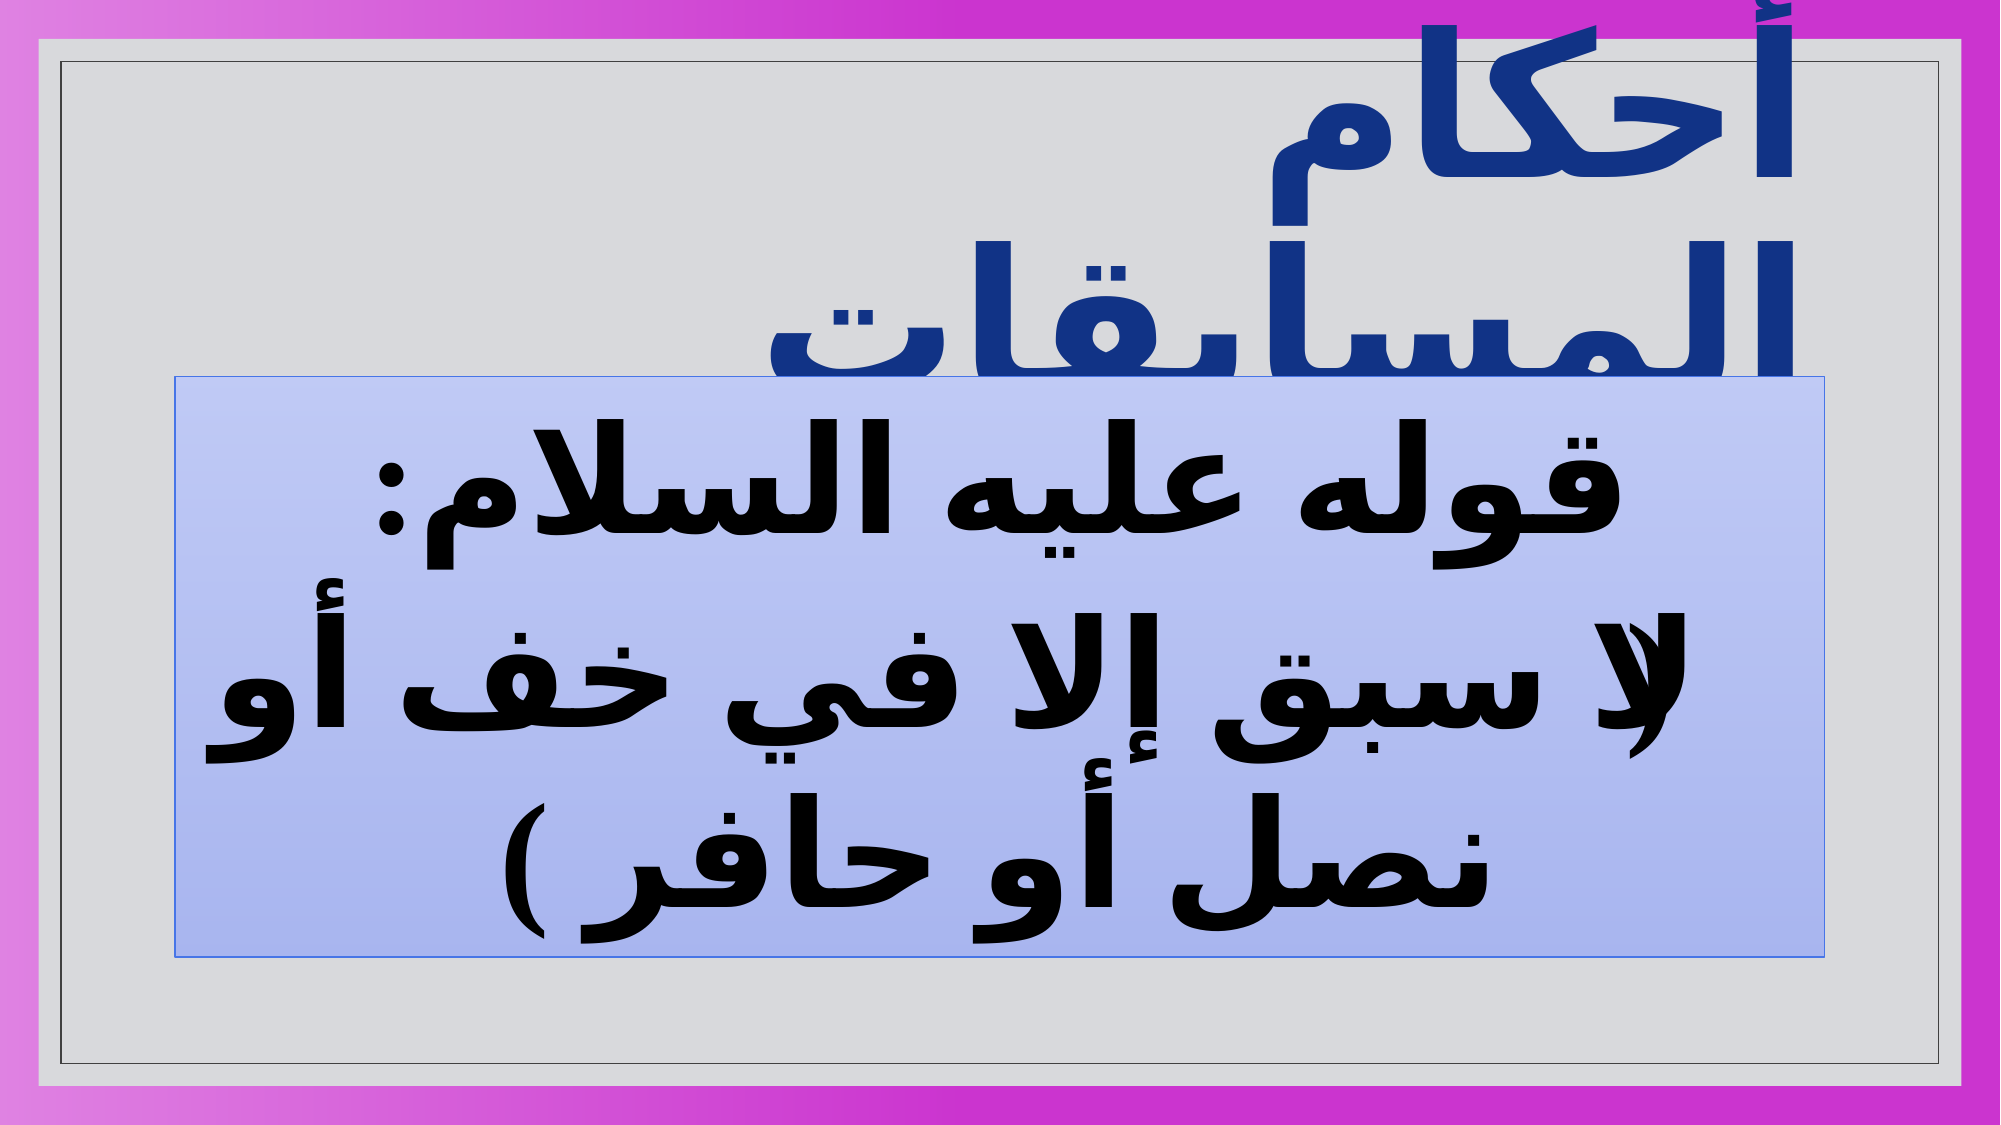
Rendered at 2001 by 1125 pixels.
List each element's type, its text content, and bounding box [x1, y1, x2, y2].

list قوله عليه السلام: ( لا سبق إلا في خف أو نصل أو حافر ) [174, 376, 1825, 958]
title أحكام المسابقات [174, 92, 1825, 349]
